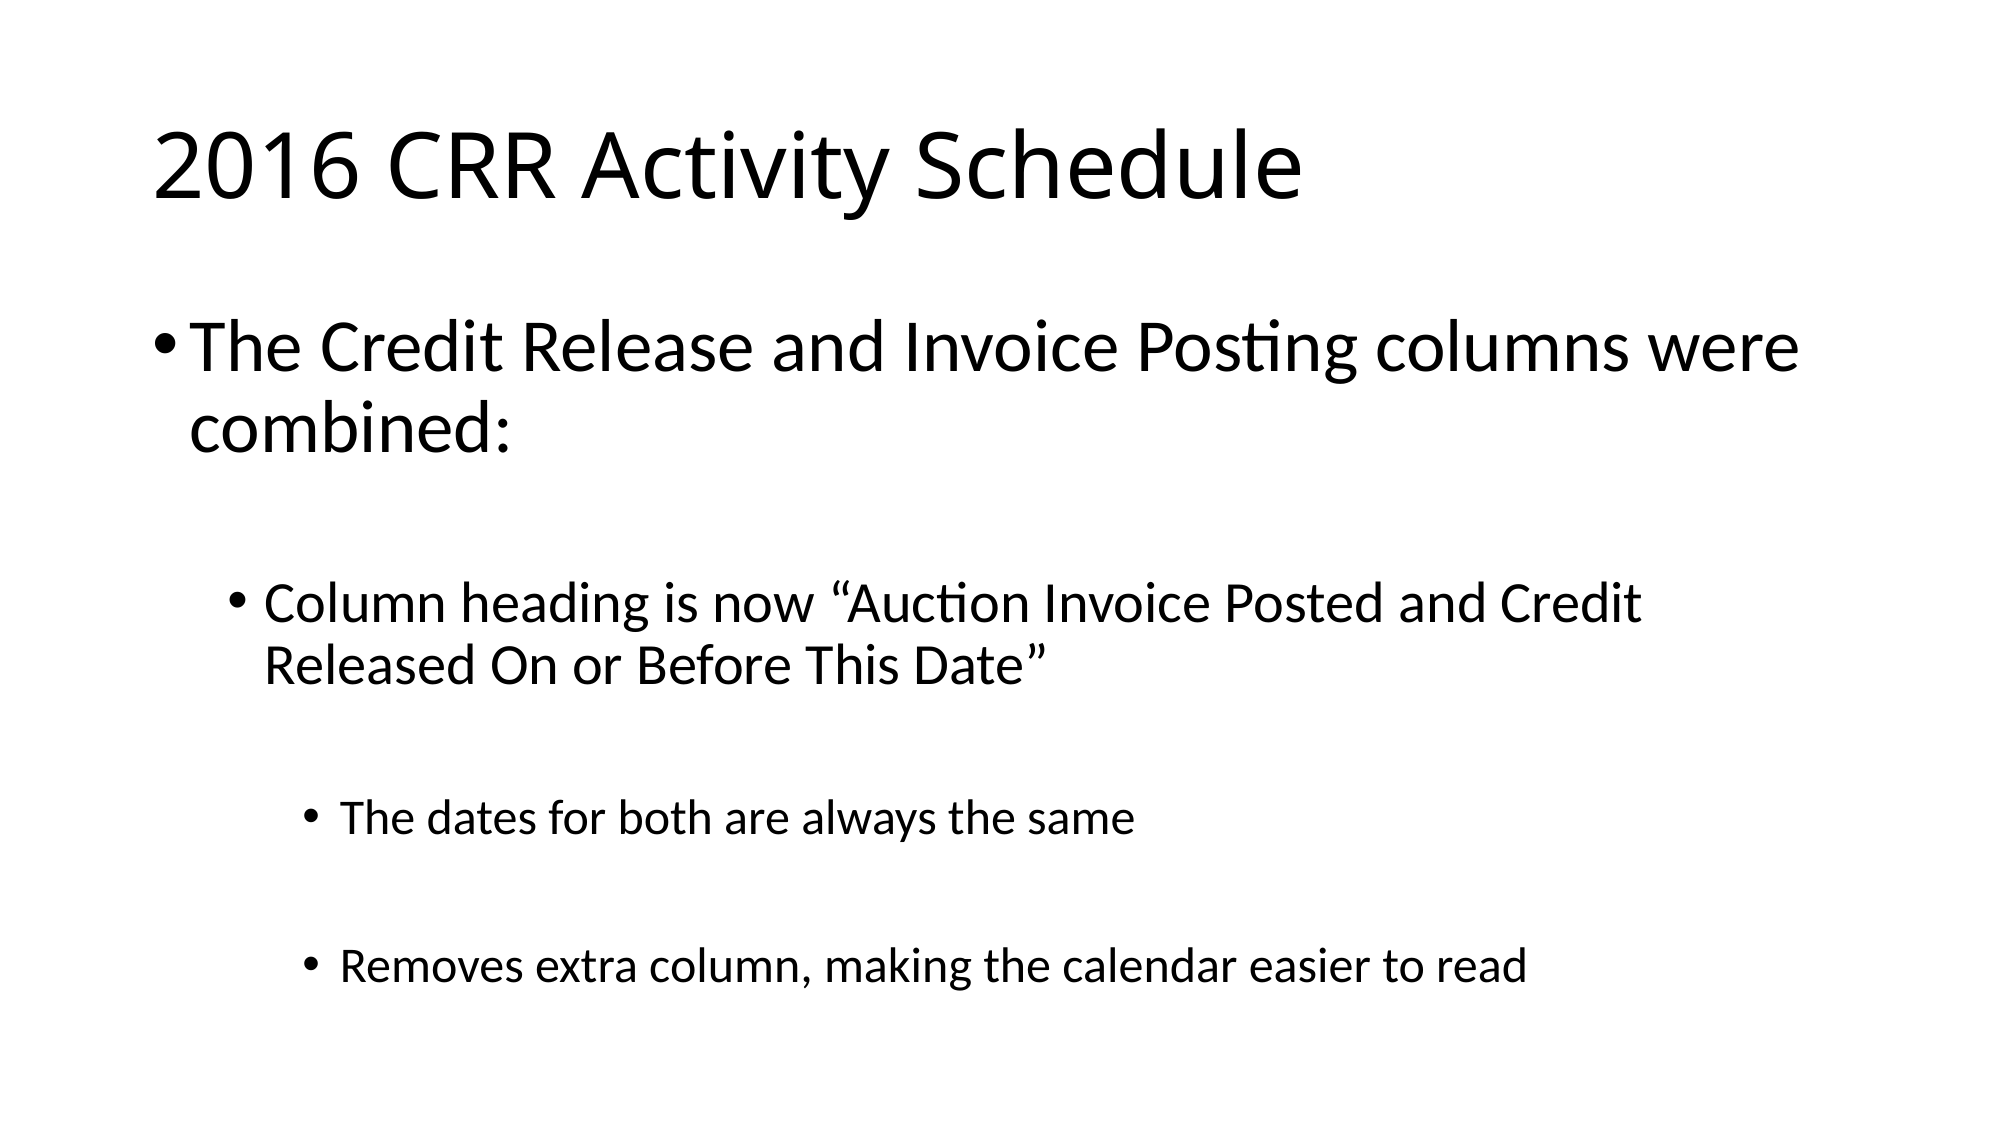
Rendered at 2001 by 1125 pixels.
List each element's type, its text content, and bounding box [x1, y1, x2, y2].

list The Credit Release and Invoice Posting columns were combined: Column heading is now “Auction Invoice Posted and Credit Released On or Before This Date” The dates for both are always the same Removes extra column, making the calendar easier to read [137, 299, 1863, 1014]
title 2016 CRR Activity Schedule [137, 59, 1863, 278]
